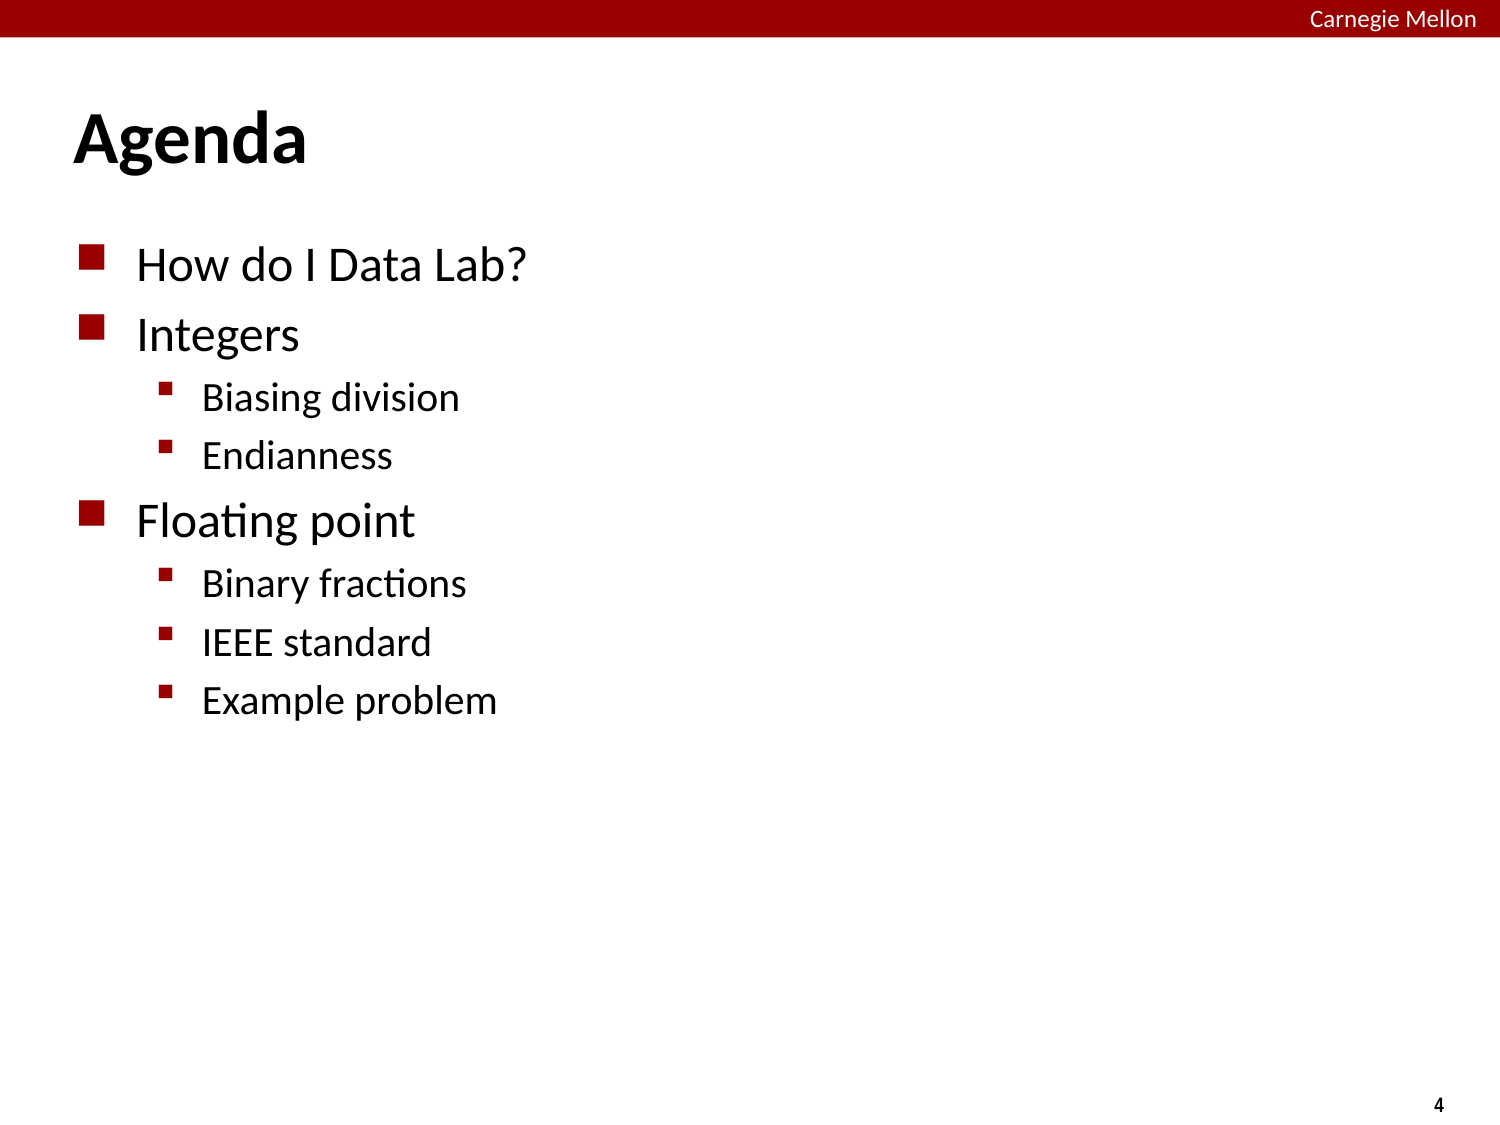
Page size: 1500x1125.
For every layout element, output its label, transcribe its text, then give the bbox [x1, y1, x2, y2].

list How do I Data Lab? Integers Biasing division Endianness Floating point Binary fractions IEEE standard Example problem [64, 223, 1361, 1040]
title Agenda [58, 71, 1305, 197]
